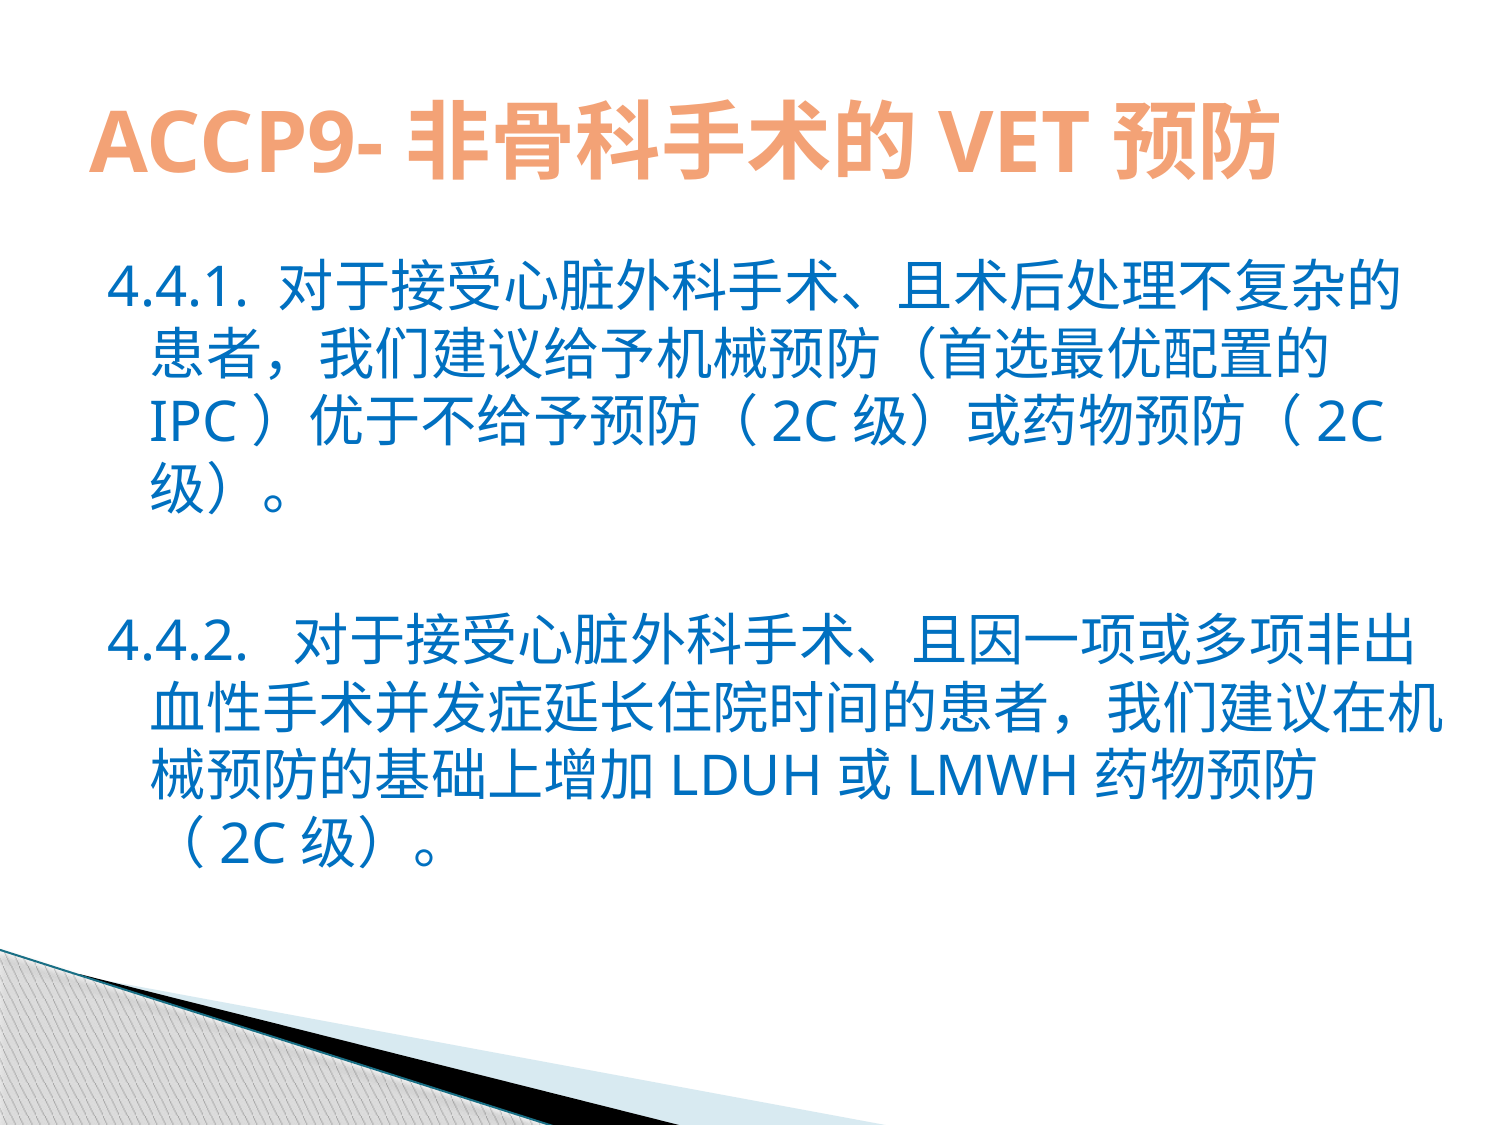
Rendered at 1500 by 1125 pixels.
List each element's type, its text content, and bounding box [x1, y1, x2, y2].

title ACCP9-非骨科手术的VET预防 [75, 45, 1425, 233]
list 4.4.1. 对于接受心脏外科手术、且术后处理不复杂的患者，我们建议给予机械预防（首选最优配置的IPC）优于不给予预防（2C级）或药物预防（2 C级）。 4.4.2. 对于接受心脏外科手术、且因一项或多项非出血性手术并发症延长住院时间的患者，我们建议在机械预防的基础上增加LDUH或LMWH药物预防（2C级）。 [74, 242, 1466, 986]
